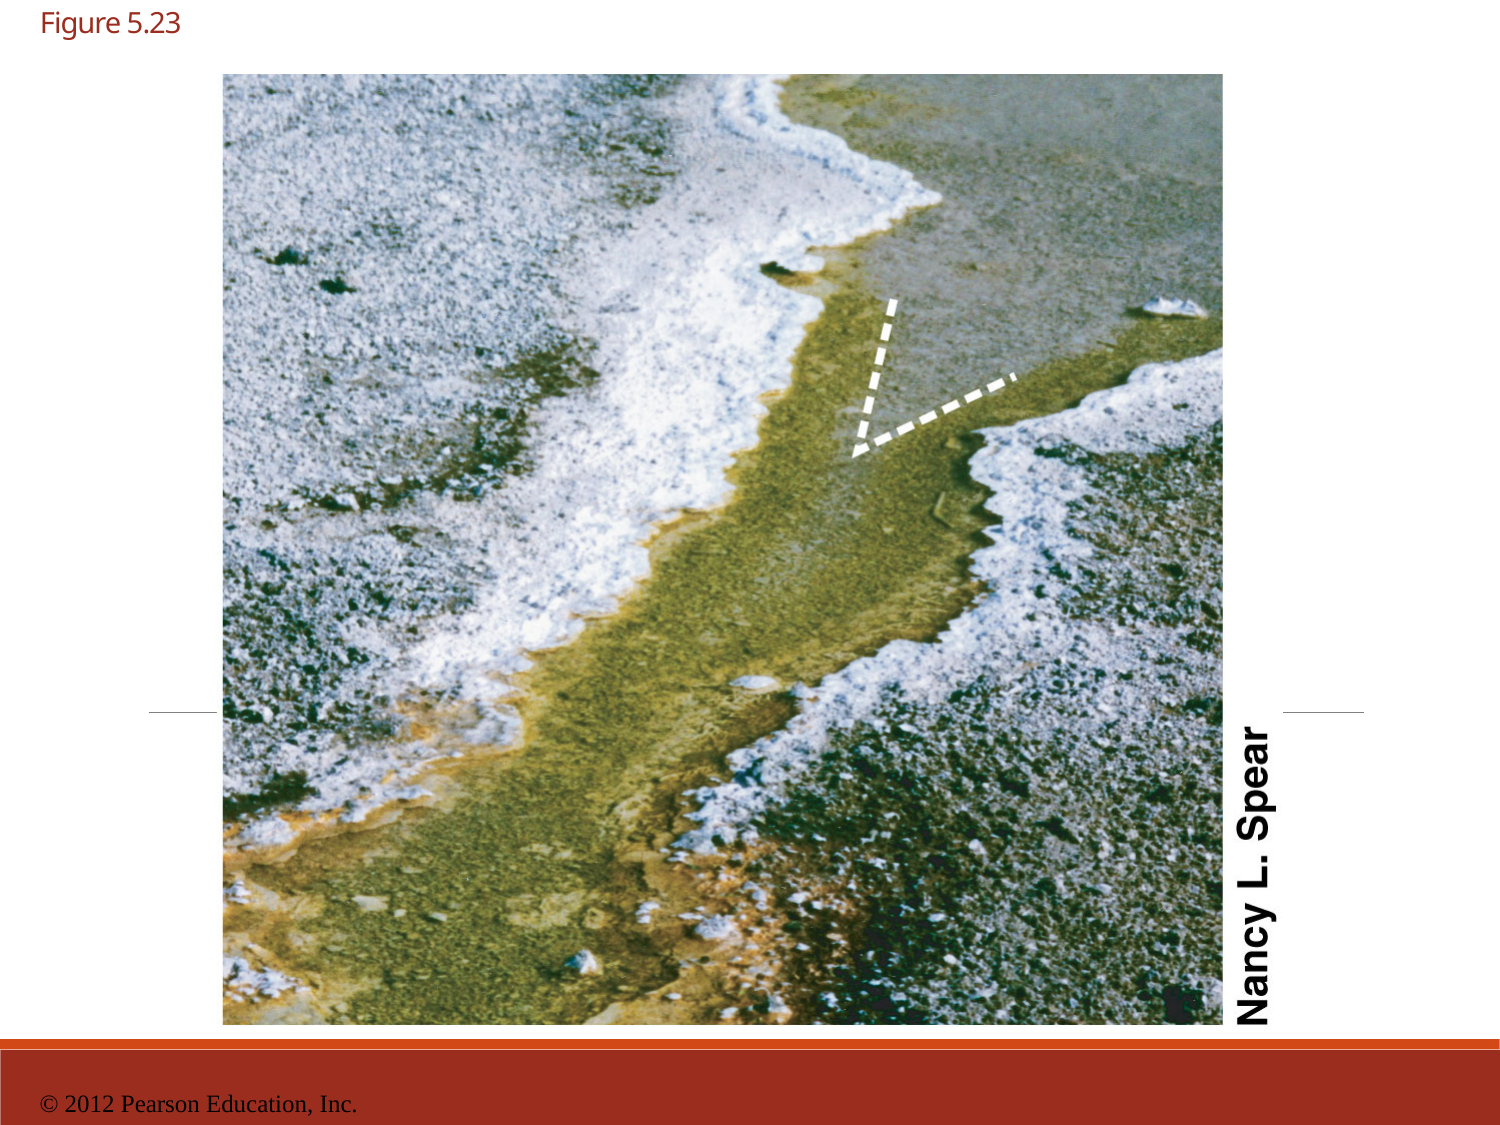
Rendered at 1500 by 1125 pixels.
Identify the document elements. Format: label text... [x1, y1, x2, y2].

picture [216, 66, 1284, 1032]
text_box © 2012 Pearson Education, Inc. [24, 1083, 400, 1121]
title Figure 5.23 [24, 0, 350, 50]
